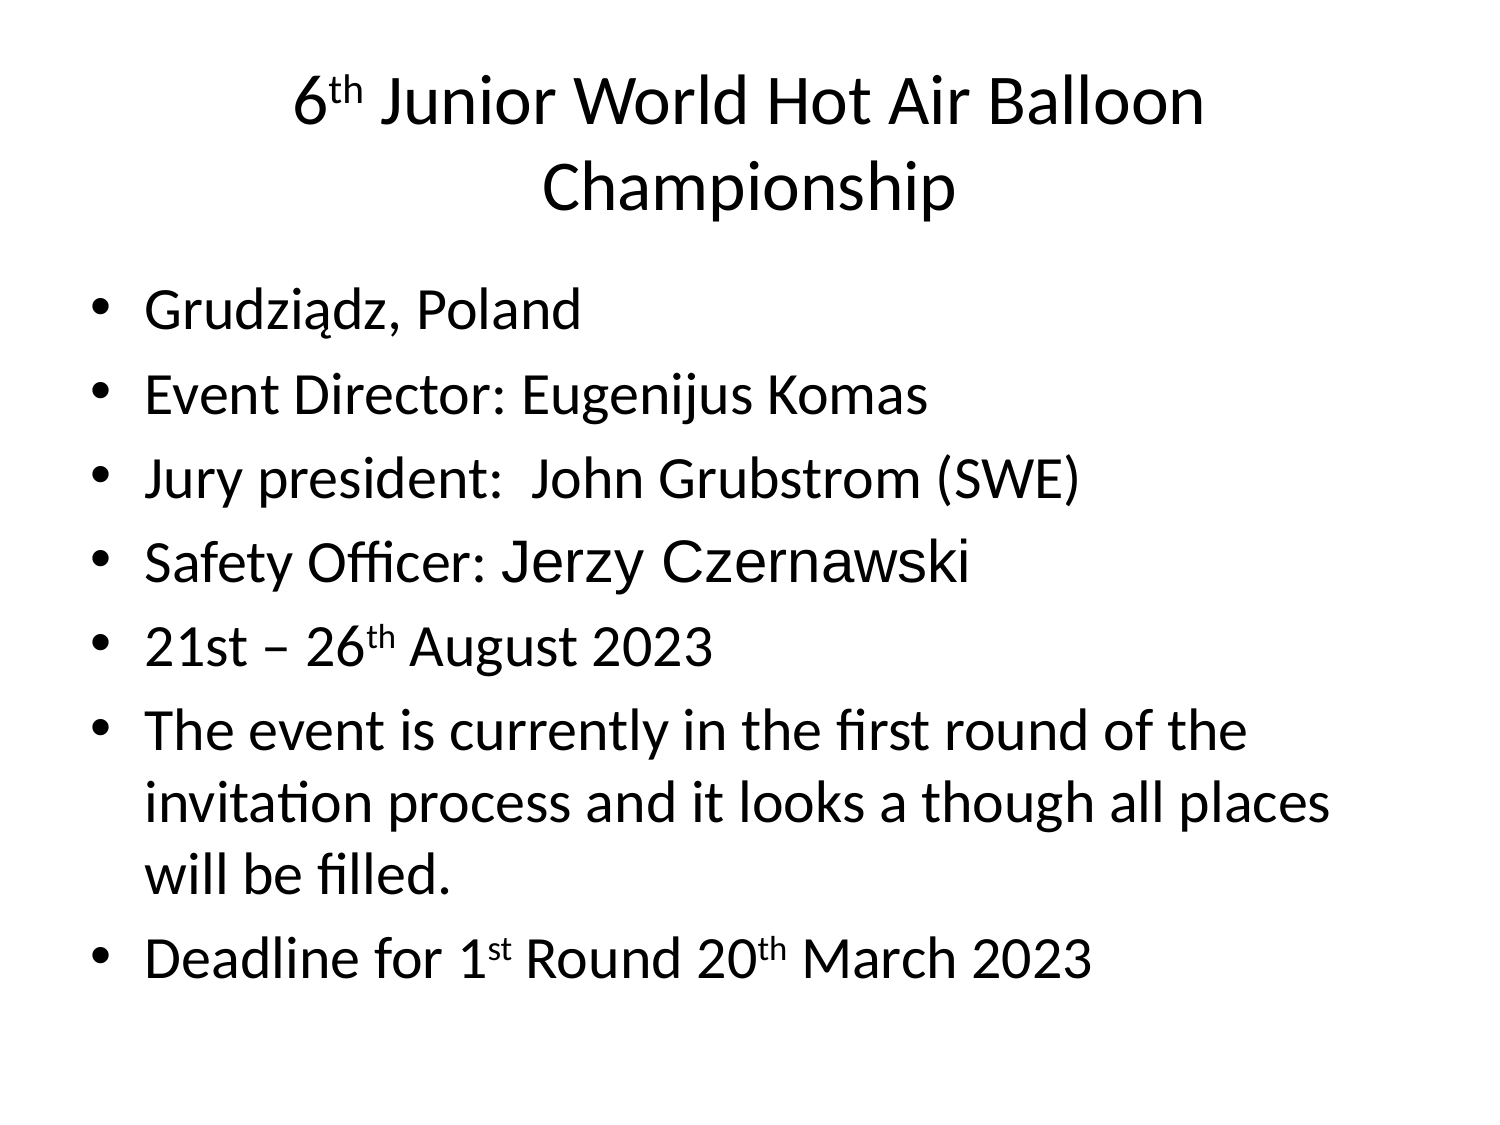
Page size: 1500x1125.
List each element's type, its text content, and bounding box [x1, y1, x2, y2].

list Grudziądz, Poland Event Director: Eugenijus Komas Jury president: John Grubstrom (SWE) Safety Officer: Jerzy Czernawski 21st – 26th August 2023 The event is currently in the first round of the invitation process and it looks a though all places will be filled. Deadline for 1st Round 20th March 2023 [75, 262, 1425, 1005]
title 6th Junior World Hot Air Balloon Championship [75, 45, 1425, 233]
